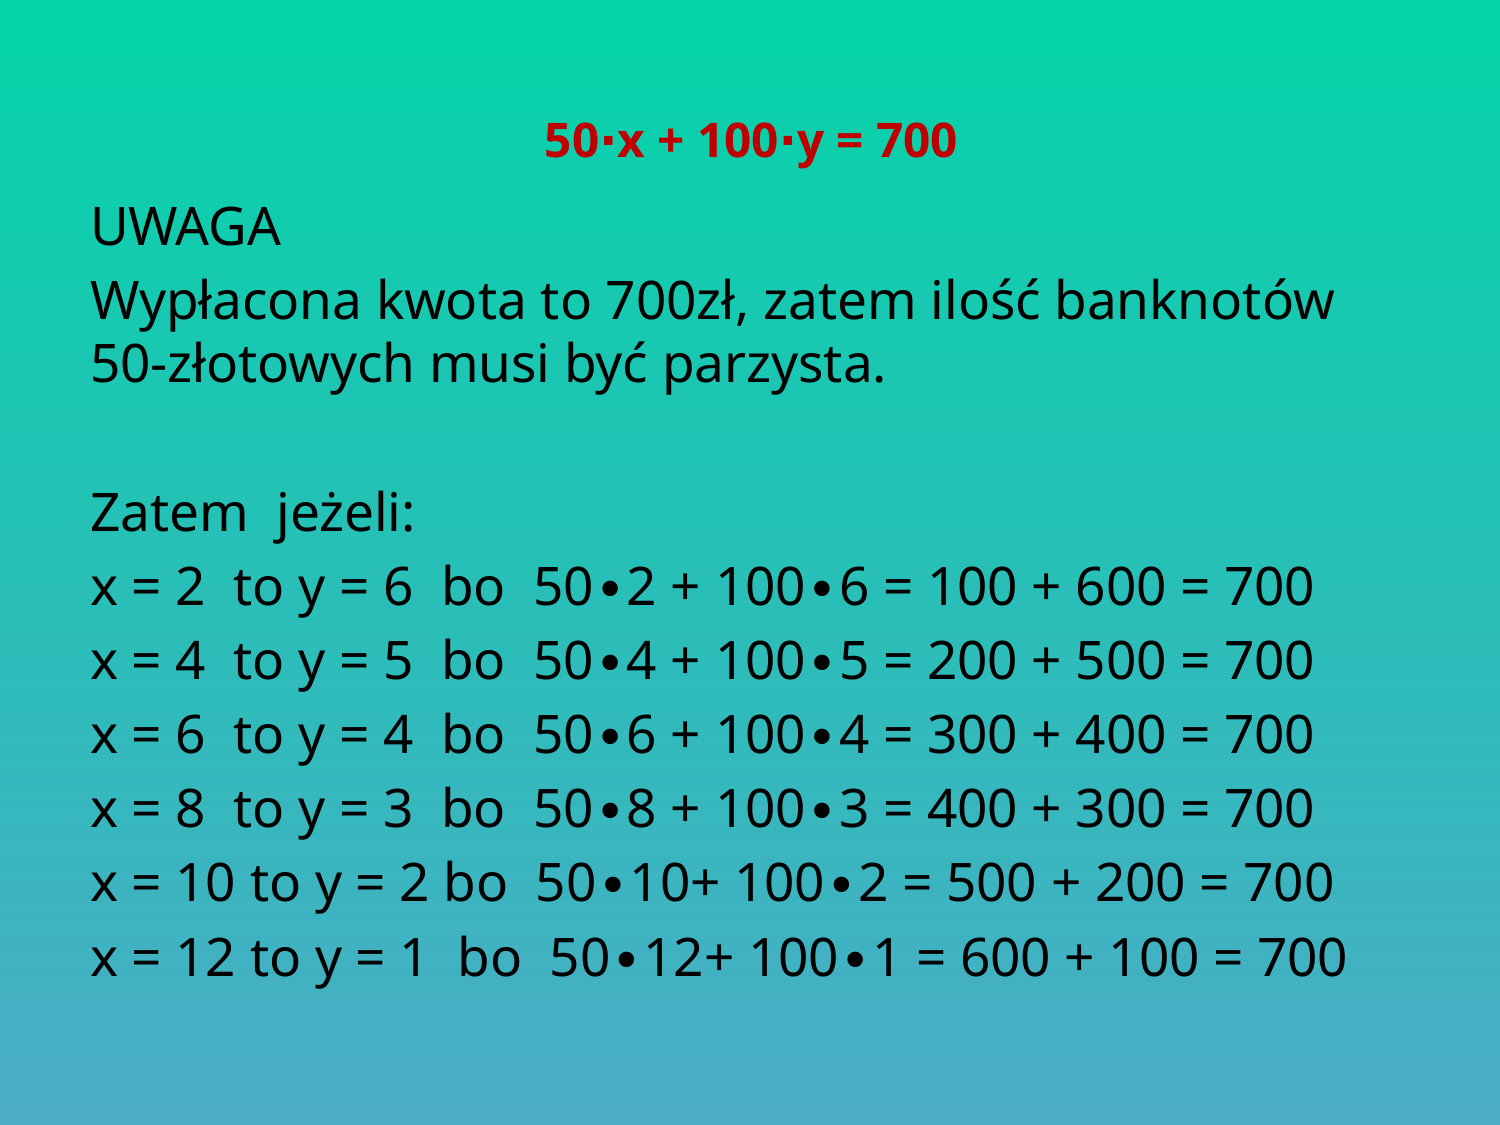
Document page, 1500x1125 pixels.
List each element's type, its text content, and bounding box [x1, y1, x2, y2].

list UWAGA Wypłacona kwota to 700zł, zatem ilość banknotów 50-złotowych musi być parzysta. Zatem jeżeli: x = 2 to y = 6 bo 50∙2 + 100∙6 = 100 + 600 = 700 x = 4 to y = 5 bo 50∙4 + 100∙5 = 200 + 500 = 700 x = 6 to y = 4 bo 50∙6 + 100∙4 = 300 + 400 = 700 x = 8 to y = 3 bo 50∙8 + 100∙3 = 400 + 300 = 700 x = 10 to y = 2 bo 50∙10+ 100∙2 = 500 + 200 = 700 x = 12 to y = 1 bo 50∙12+ 100∙1 = 600 + 100 = 700 [75, 184, 1425, 1005]
title 50∙x + 100∙y = 700 [76, 101, 1427, 290]
